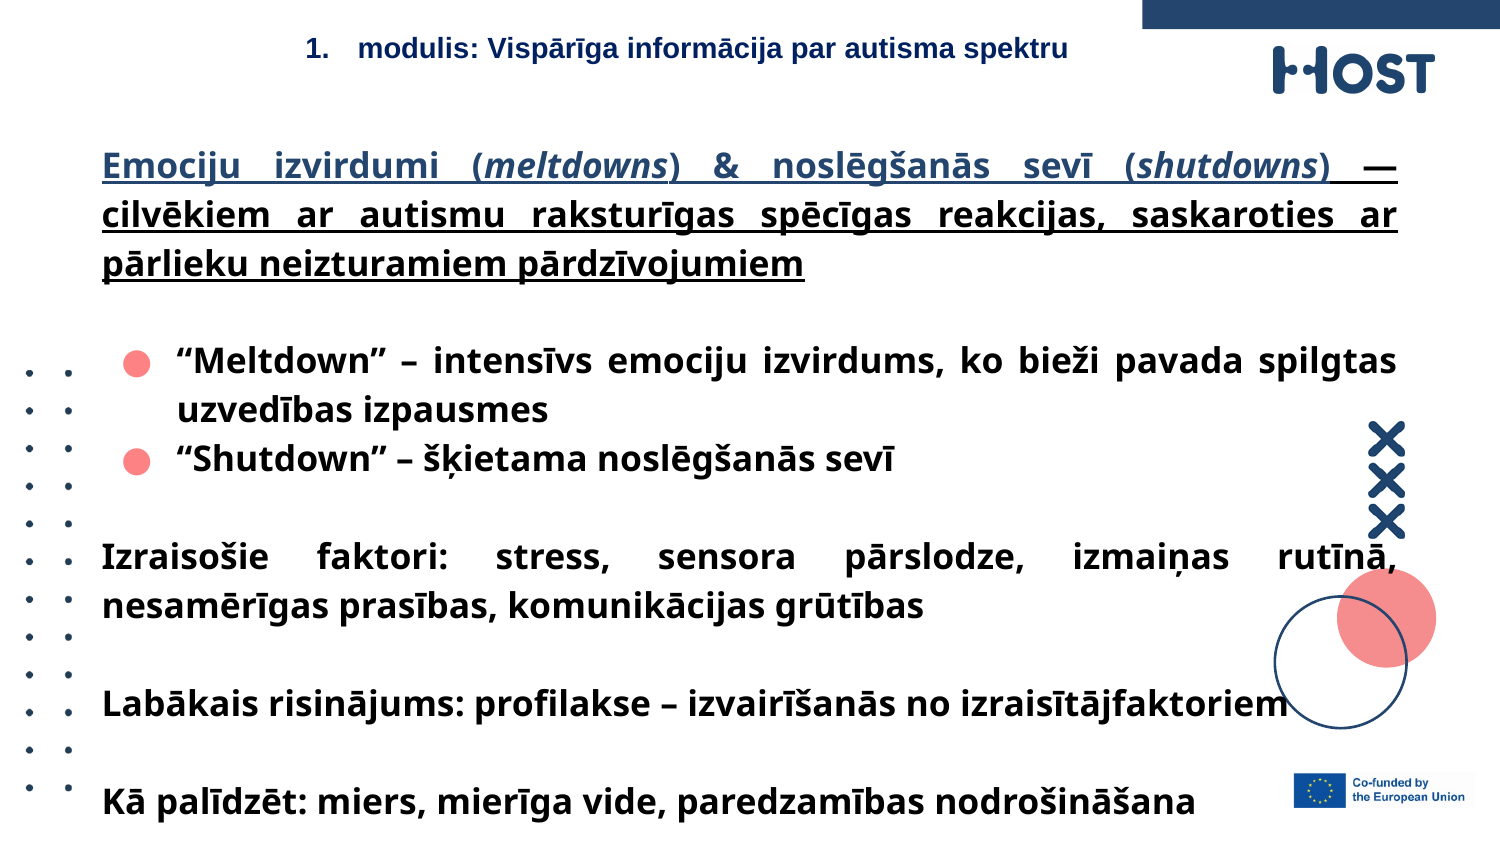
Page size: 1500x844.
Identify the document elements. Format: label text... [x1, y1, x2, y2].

picture [0, 370, 86, 806]
picture [1293, 771, 1476, 809]
picture [1273, 46, 1435, 94]
text_box Emociju izvirdumi (meltdowns) & noslēgšanās sevī (shutdowns) — cilvēkiem ar autismu raksturīgas spēcīgas reakcijas, saskaroties ar pārlieku neizturamiem pārdzīvojumiem “Meltdown” – intensīvs emociju izvirdums, ko bieži pavada spilgtas uzvedības izpausmes “Shutdown” – šķietama noslēgšanās sevī Izraisošie faktori: stress, sensora pārslodze, izmaiņas rutīnā, nesamērīgas prasības, komunikācijas grūtības Labākais risinājums: profilakse – izvairīšanās no izraisītājfaktoriem Kā palīdzēt: miers, mierīga vide, paredzamības nodrošināšana [86, 121, 1414, 808]
text_box modulis: Vispārīga informācija par autisma spektru [267, 10, 1135, 68]
